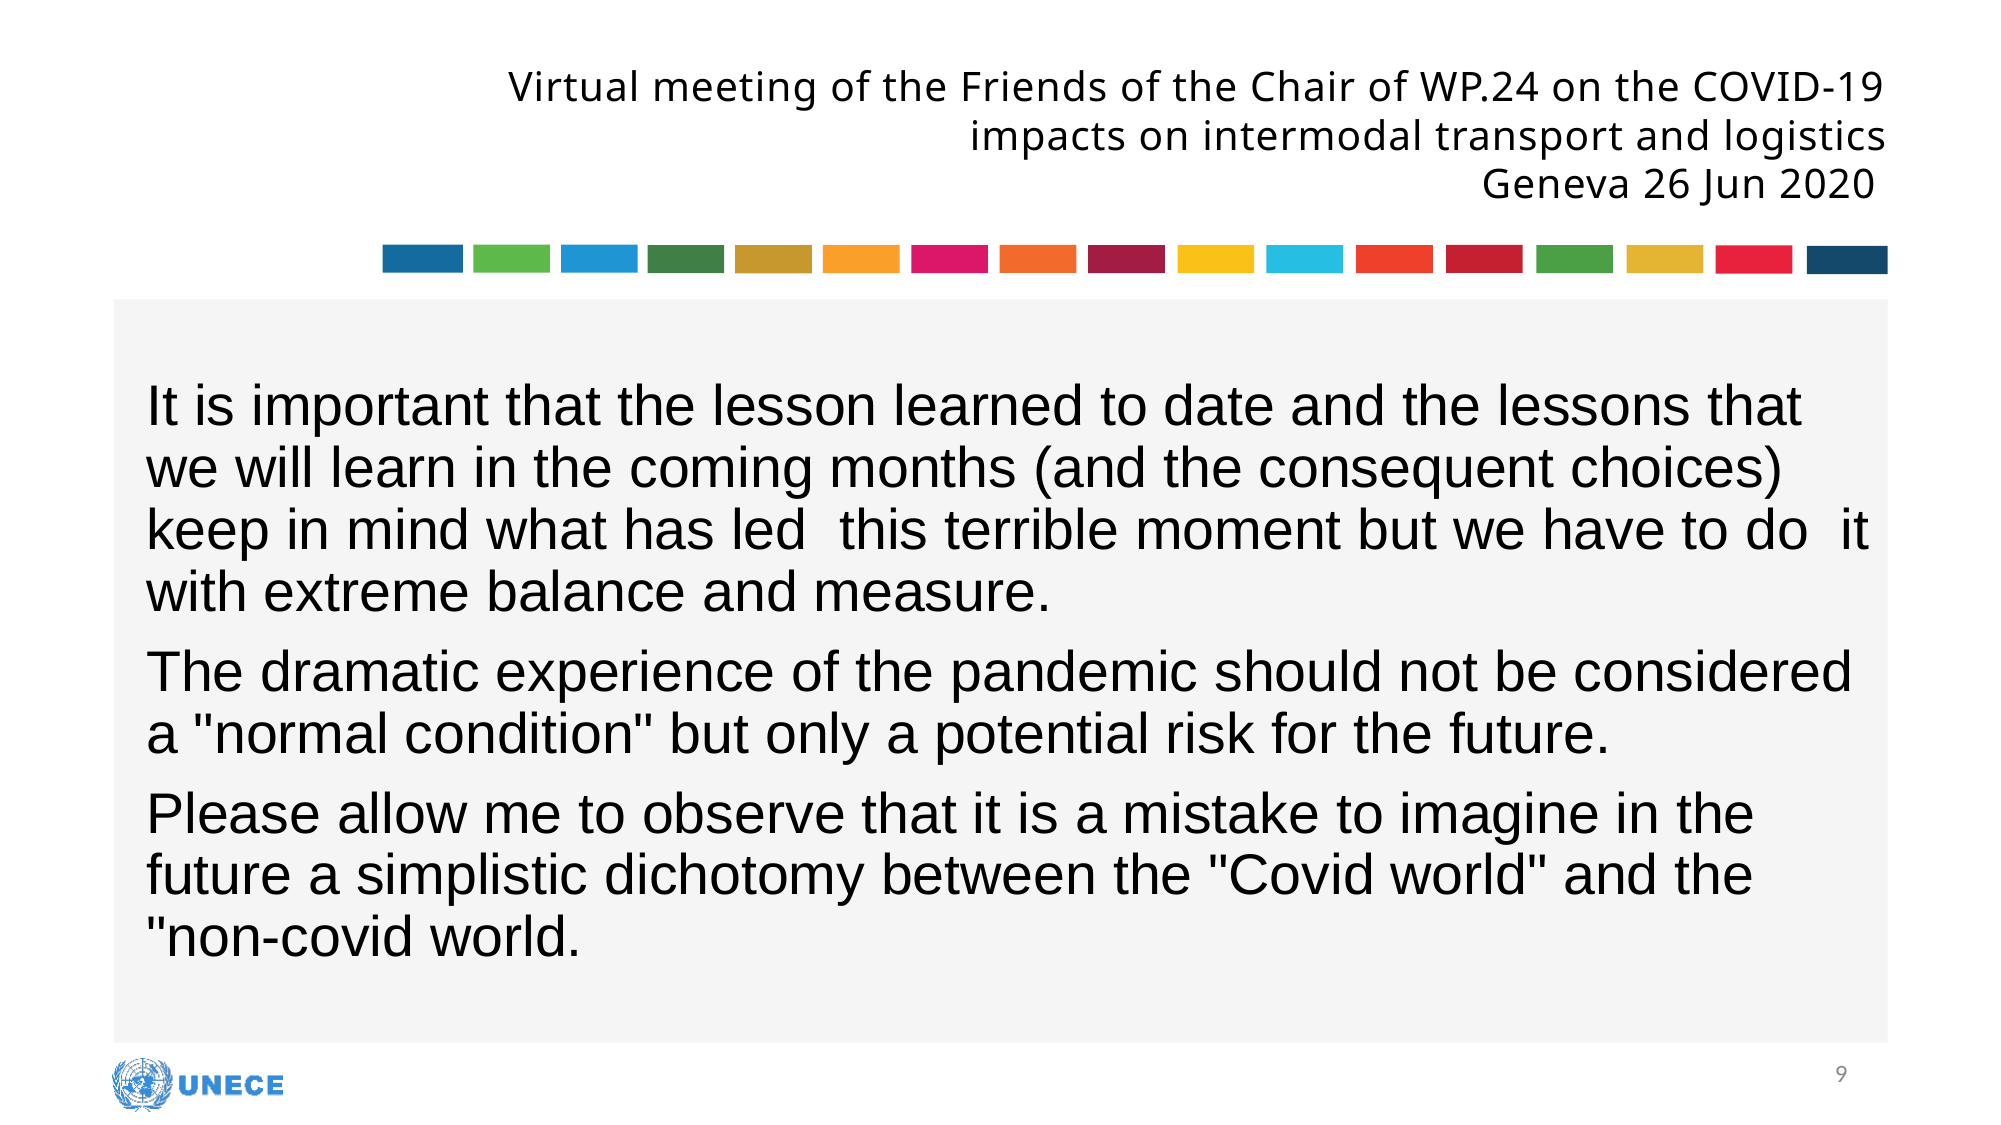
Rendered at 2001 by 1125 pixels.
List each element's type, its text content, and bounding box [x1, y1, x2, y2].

list It is important that the lesson learned to date and the lessons that we will learn in the coming months (and the consequent choices) keep in mind what has led this terrible moment but we have to do it with extreme balance and measure. The dramatic experience of the pandemic should not be considered a "normal condition" but only a potential risk for the future. Please allow me to observe that it is a mistake to imagine in the future a simplistic dichotomy between the "Covid world" and the "non-covid world. [113, 299, 1888, 1043]
picture [108, 1057, 286, 1113]
slide_number 9 [1412, 1042, 1863, 1103]
text_box Virtual meeting of the Friends of the Chair of WP.24 on the COVID-19 impacts on intermodal transport and logistics Geneva 26 Jun 2020 [457, 52, 1903, 216]
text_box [382, 231, 1888, 286]
